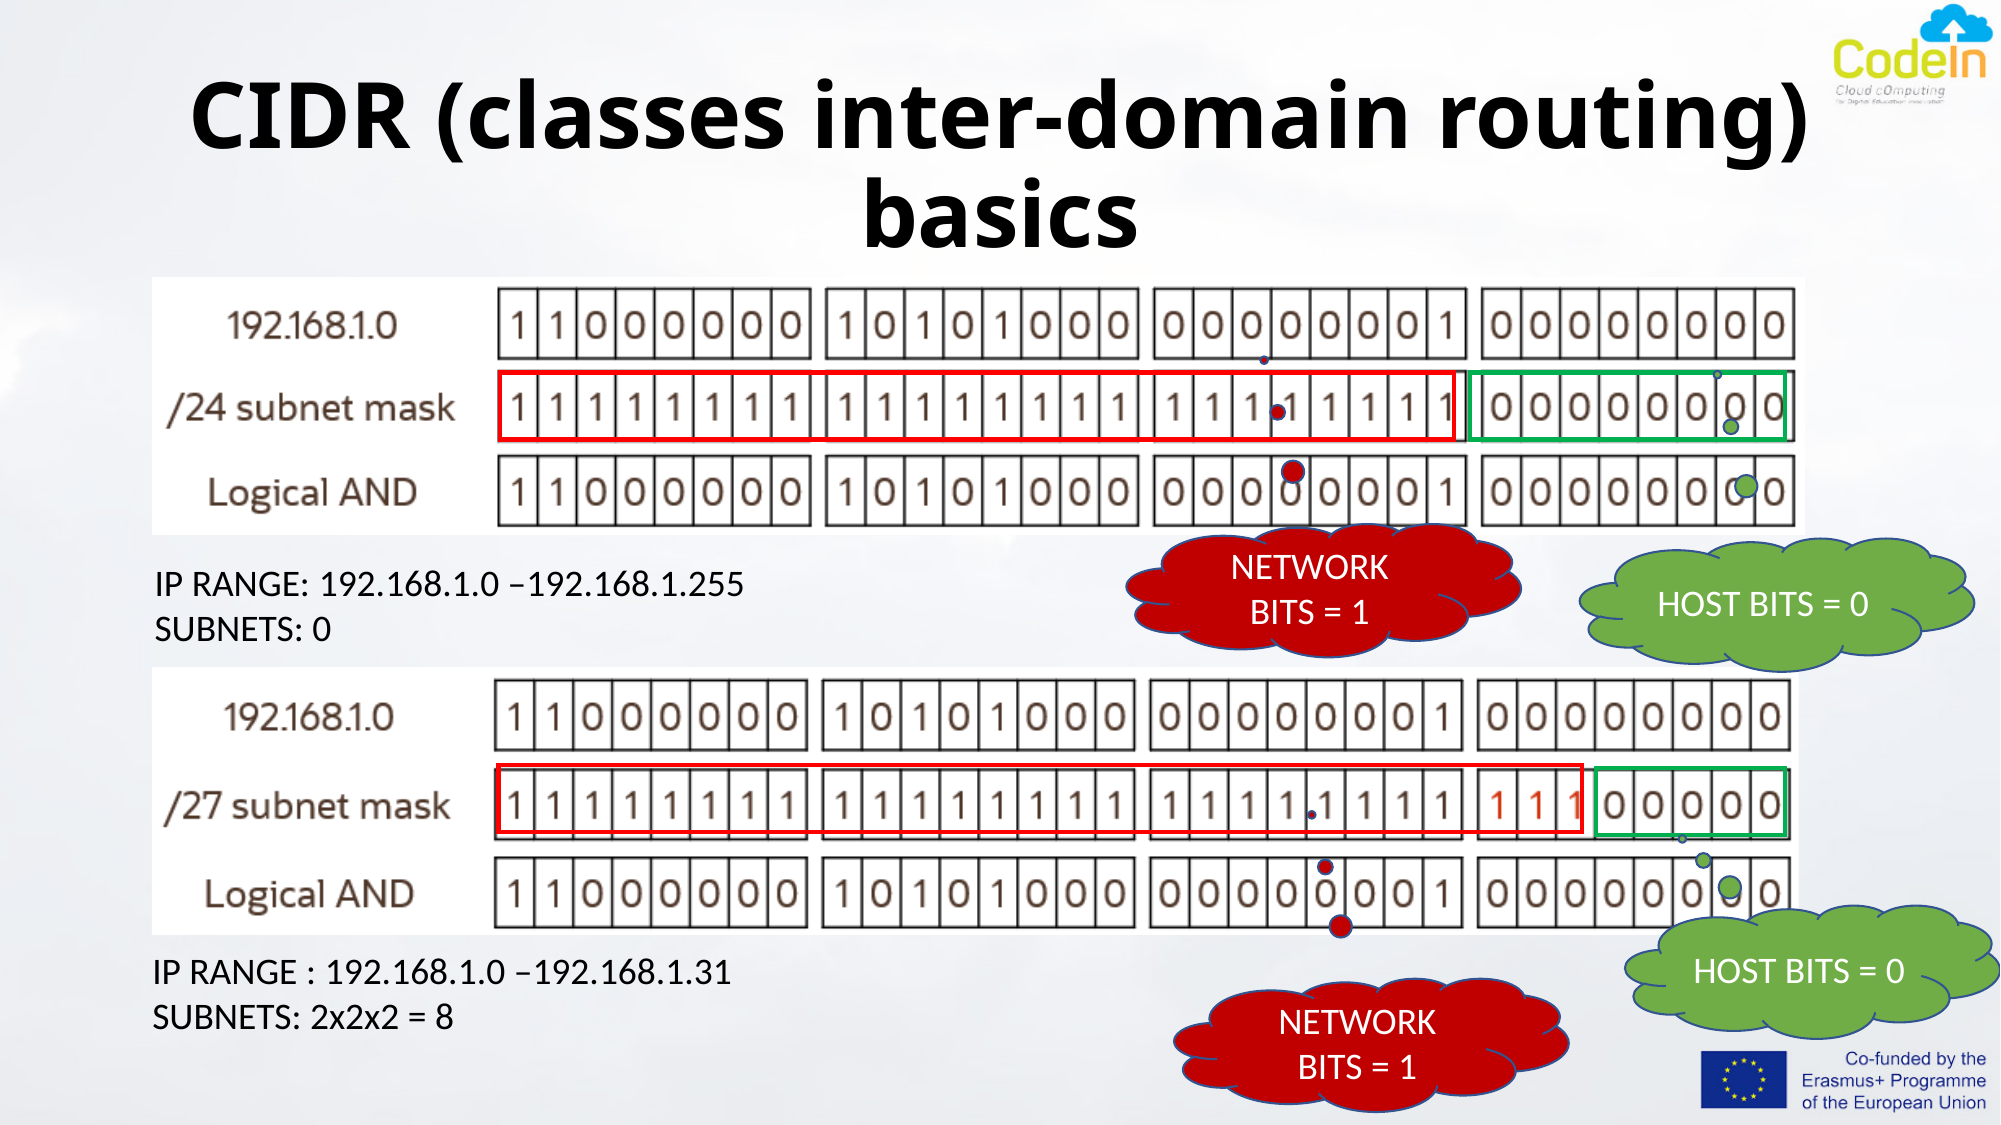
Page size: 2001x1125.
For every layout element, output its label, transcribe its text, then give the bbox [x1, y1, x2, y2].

text_box HOST BITS = 0 [1623, 904, 2000, 1040]
list [137, 299, 1863, 914]
list [137, 935, 1863, 1095]
title CIDR (classes inter-domain routing) basics [137, 59, 1863, 278]
text_box HOST BITS = 0 [1578, 537, 1976, 672]
picture [0, 0, 2001, 1125]
text_box IP RANGE : 192.168.1.0 –192.168.1.31 SUBNETS: 2x2x2 = 8 [137, 914, 1138, 1089]
text_box NETWORK BITS = 1 [1173, 977, 1570, 1114]
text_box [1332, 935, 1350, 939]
text_box IP RANGE: 192.168.1.0 –192.168.1.255 SUBNETS: 0 [139, 526, 1140, 657]
text_box NETWORK BITS = 1 [1125, 535, 1523, 659]
